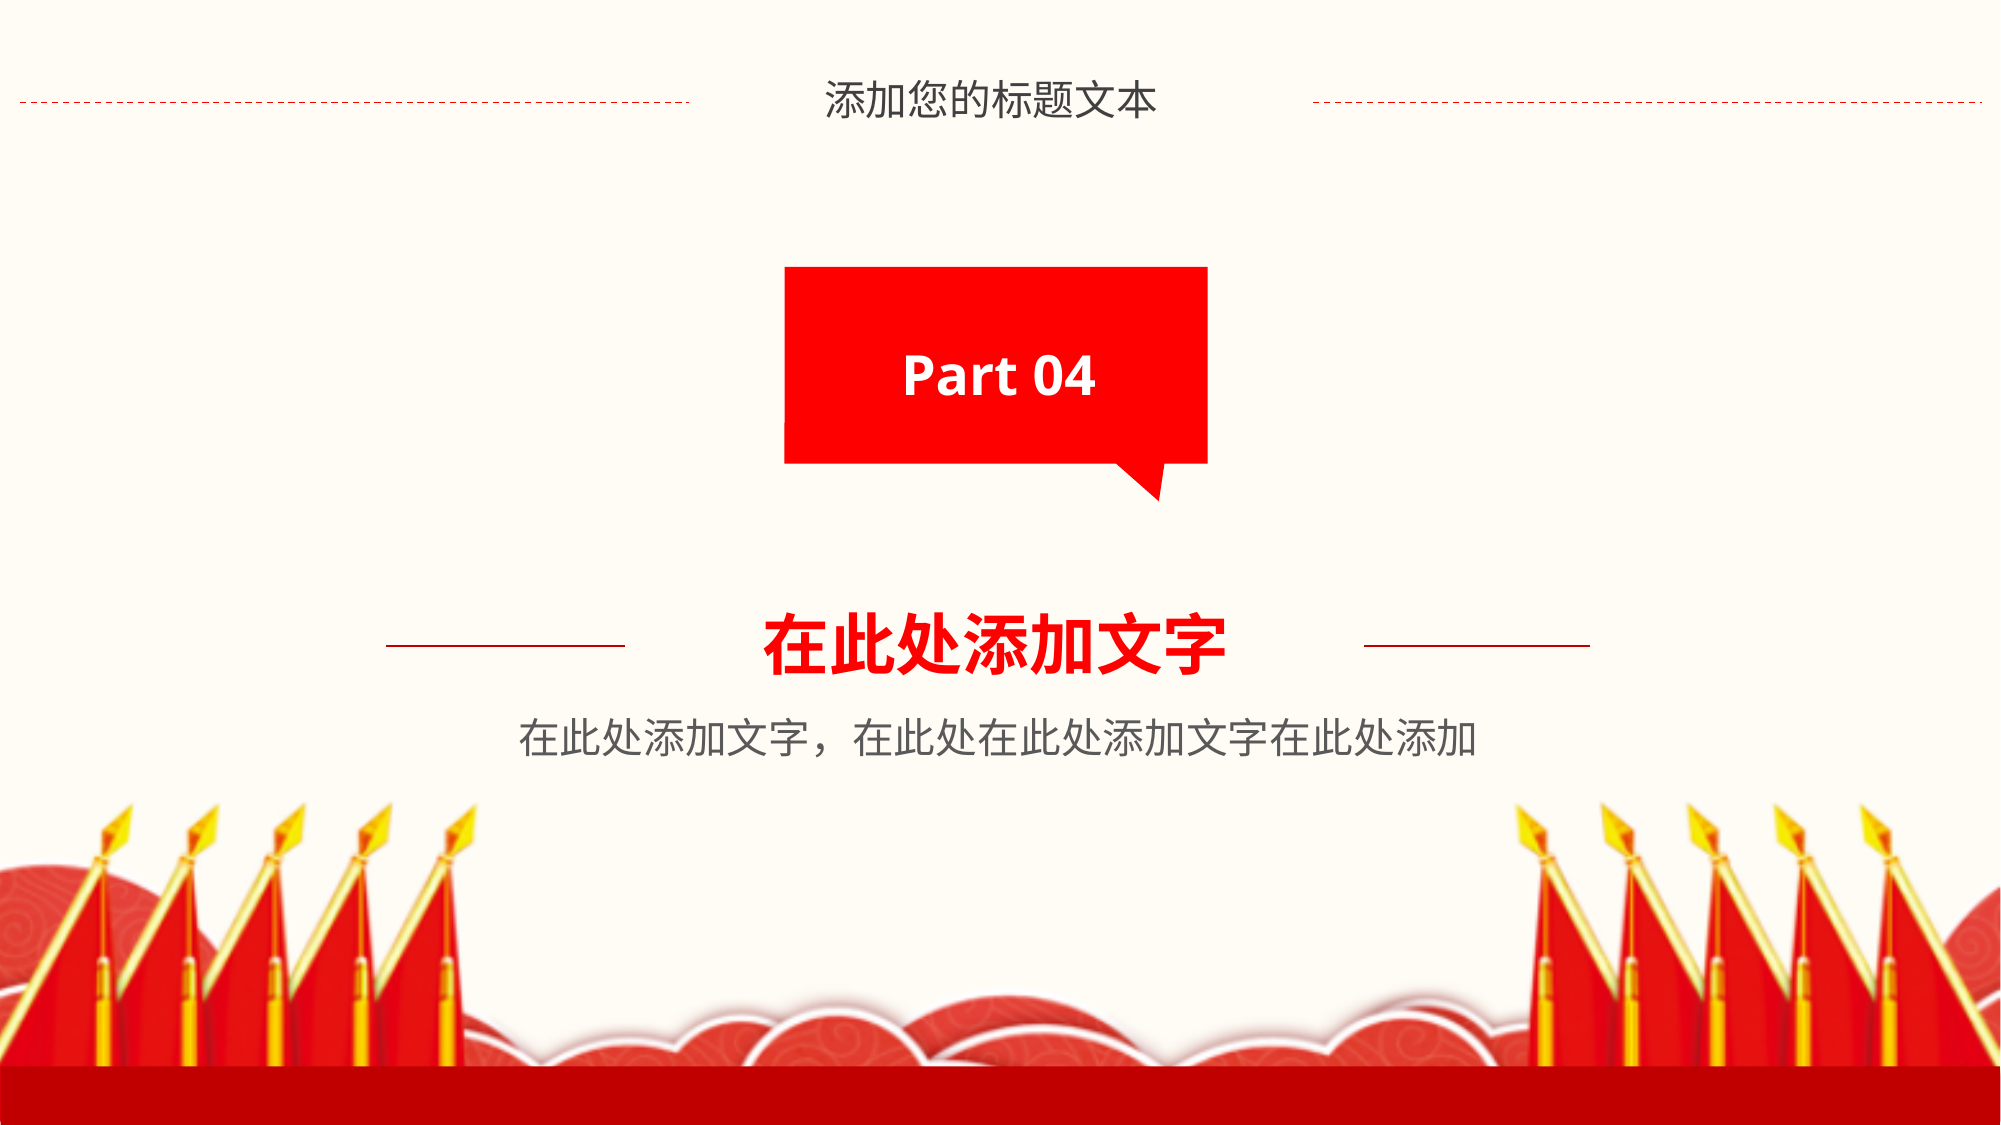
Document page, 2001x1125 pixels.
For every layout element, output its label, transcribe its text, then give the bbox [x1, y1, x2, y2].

text_box 在此处添加文字，在此处在此处添加文字在此处添加 [213, 704, 1784, 769]
text_box 添加您的标题文本 [767, 66, 1215, 132]
text_box [0, 1064, 2001, 1125]
text_box 在此处添加文字 [574, 595, 1418, 691]
picture [0, 0, 2001, 1064]
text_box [643, 151, 1354, 580]
